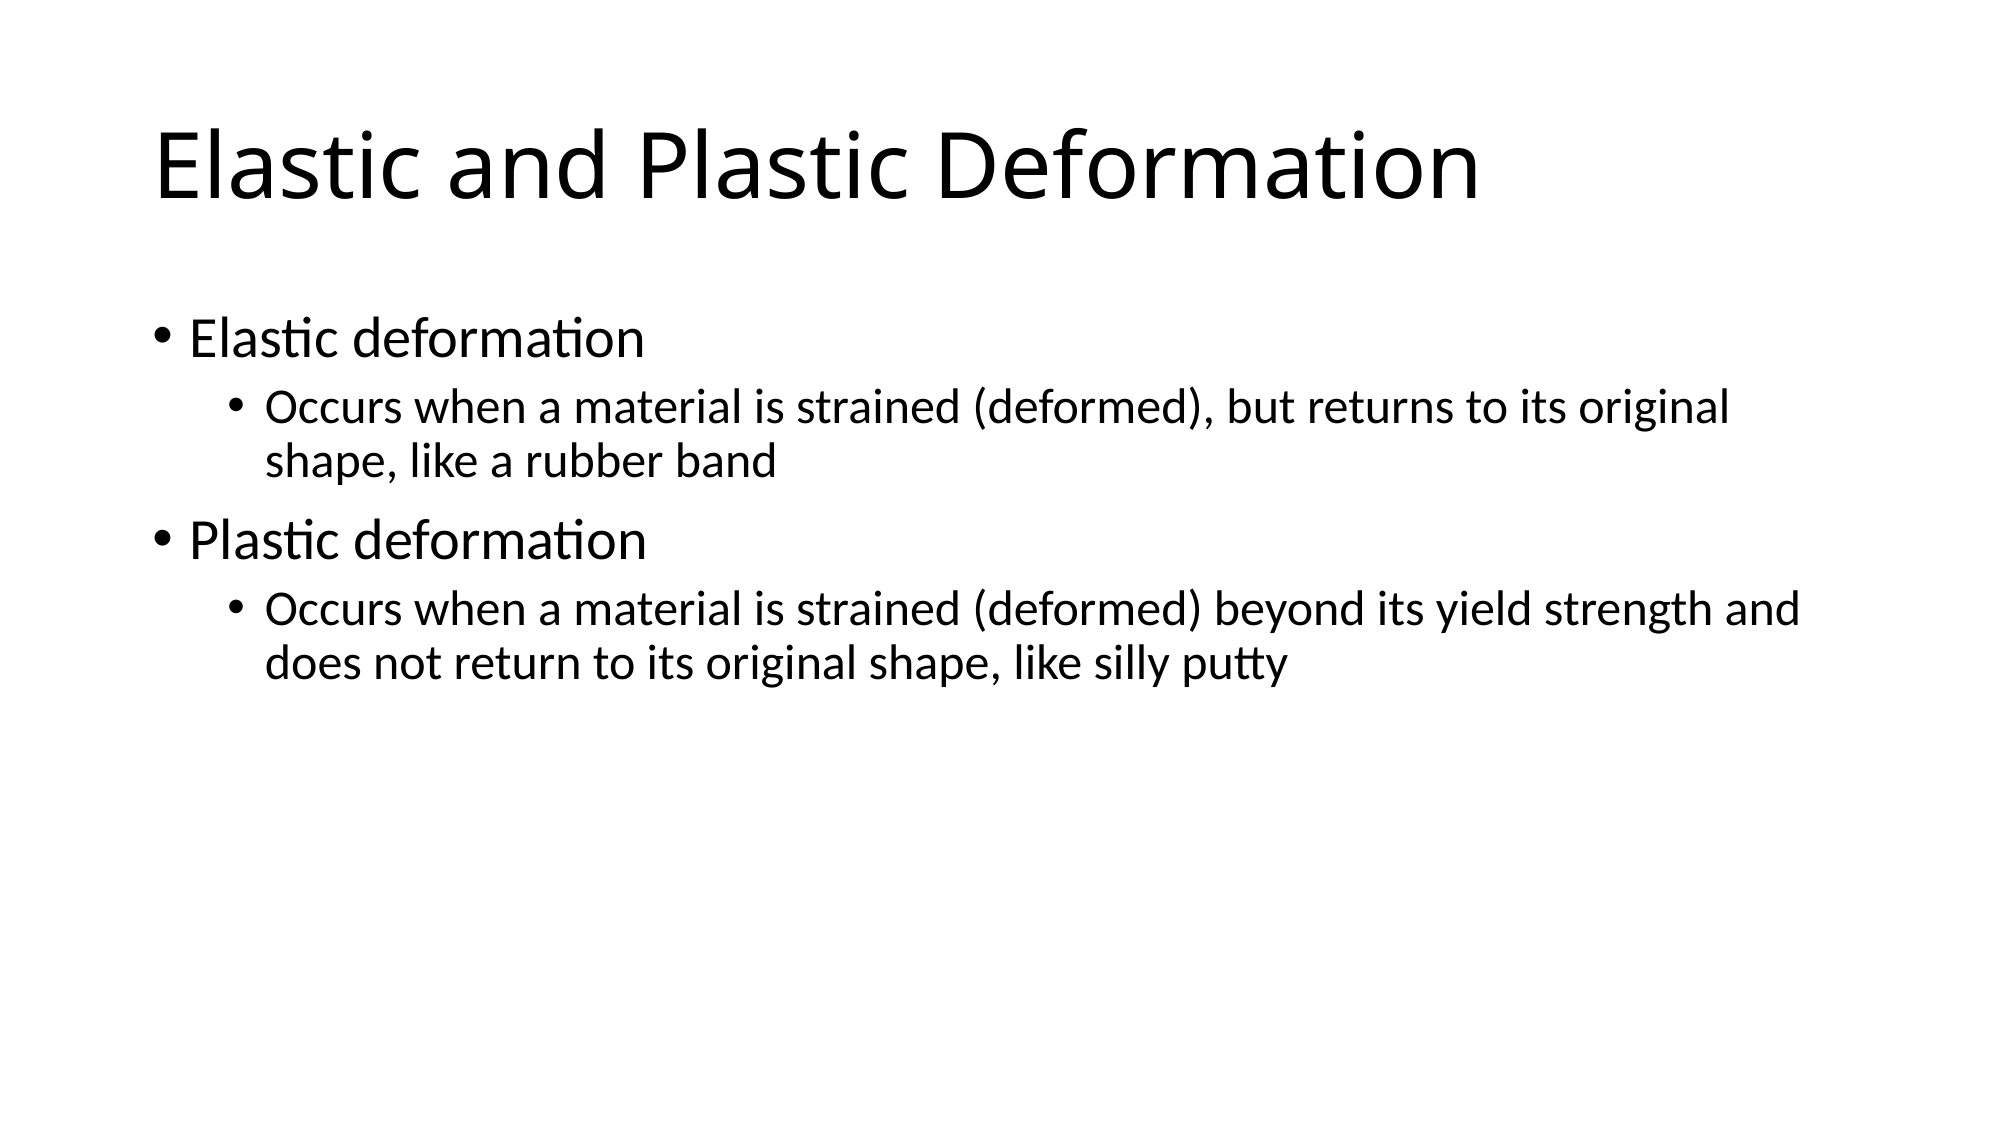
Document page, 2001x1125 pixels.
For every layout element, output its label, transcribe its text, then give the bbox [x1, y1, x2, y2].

list Elastic deformation Occurs when a material is strained (deformed), but returns to its original shape, like a rubber band Plastic deformation Occurs when a material is strained (deformed) beyond its yield strength and does not return to its original shape, like silly putty [137, 299, 1863, 1014]
title Elastic and Plastic Deformation [137, 59, 1863, 278]
